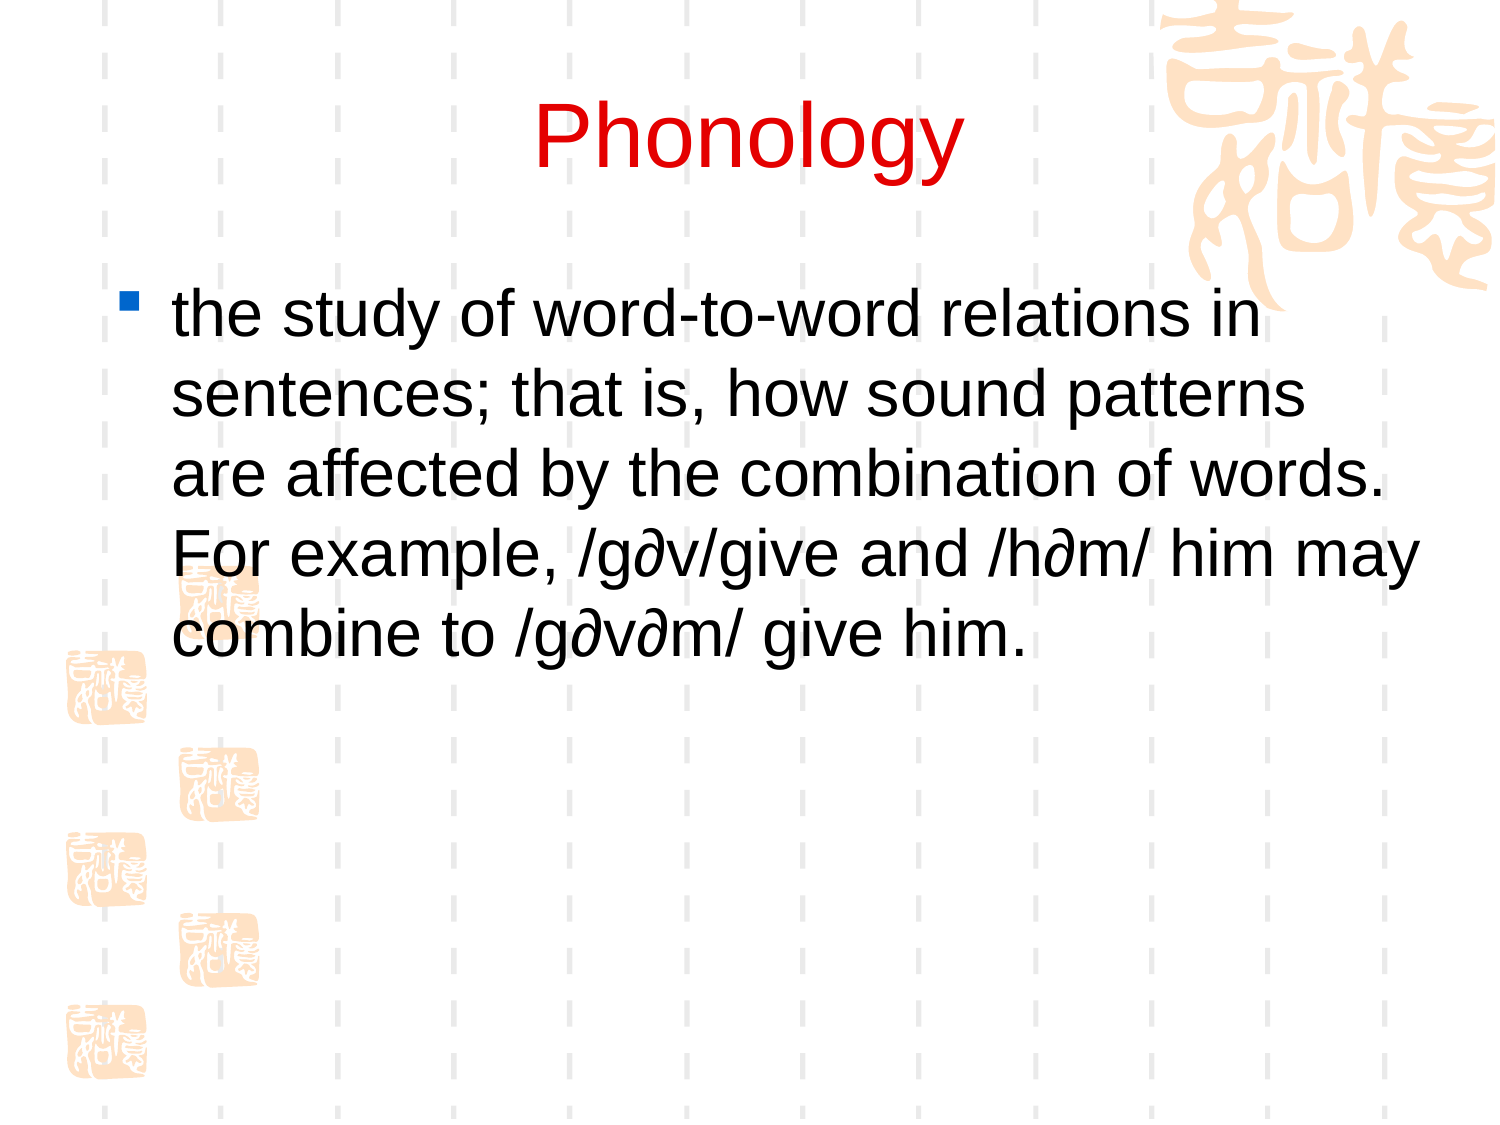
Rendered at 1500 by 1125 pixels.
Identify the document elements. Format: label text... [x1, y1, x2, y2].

list the study of word-to-word relations in sentences; that is, how sound patterns are affected by the combination of words. For example, /g∂v/give and /h∂m/ him may combine to /g∂v∂m/ give him. [99, 262, 1438, 1001]
title Phonology [48, 37, 1451, 226]
